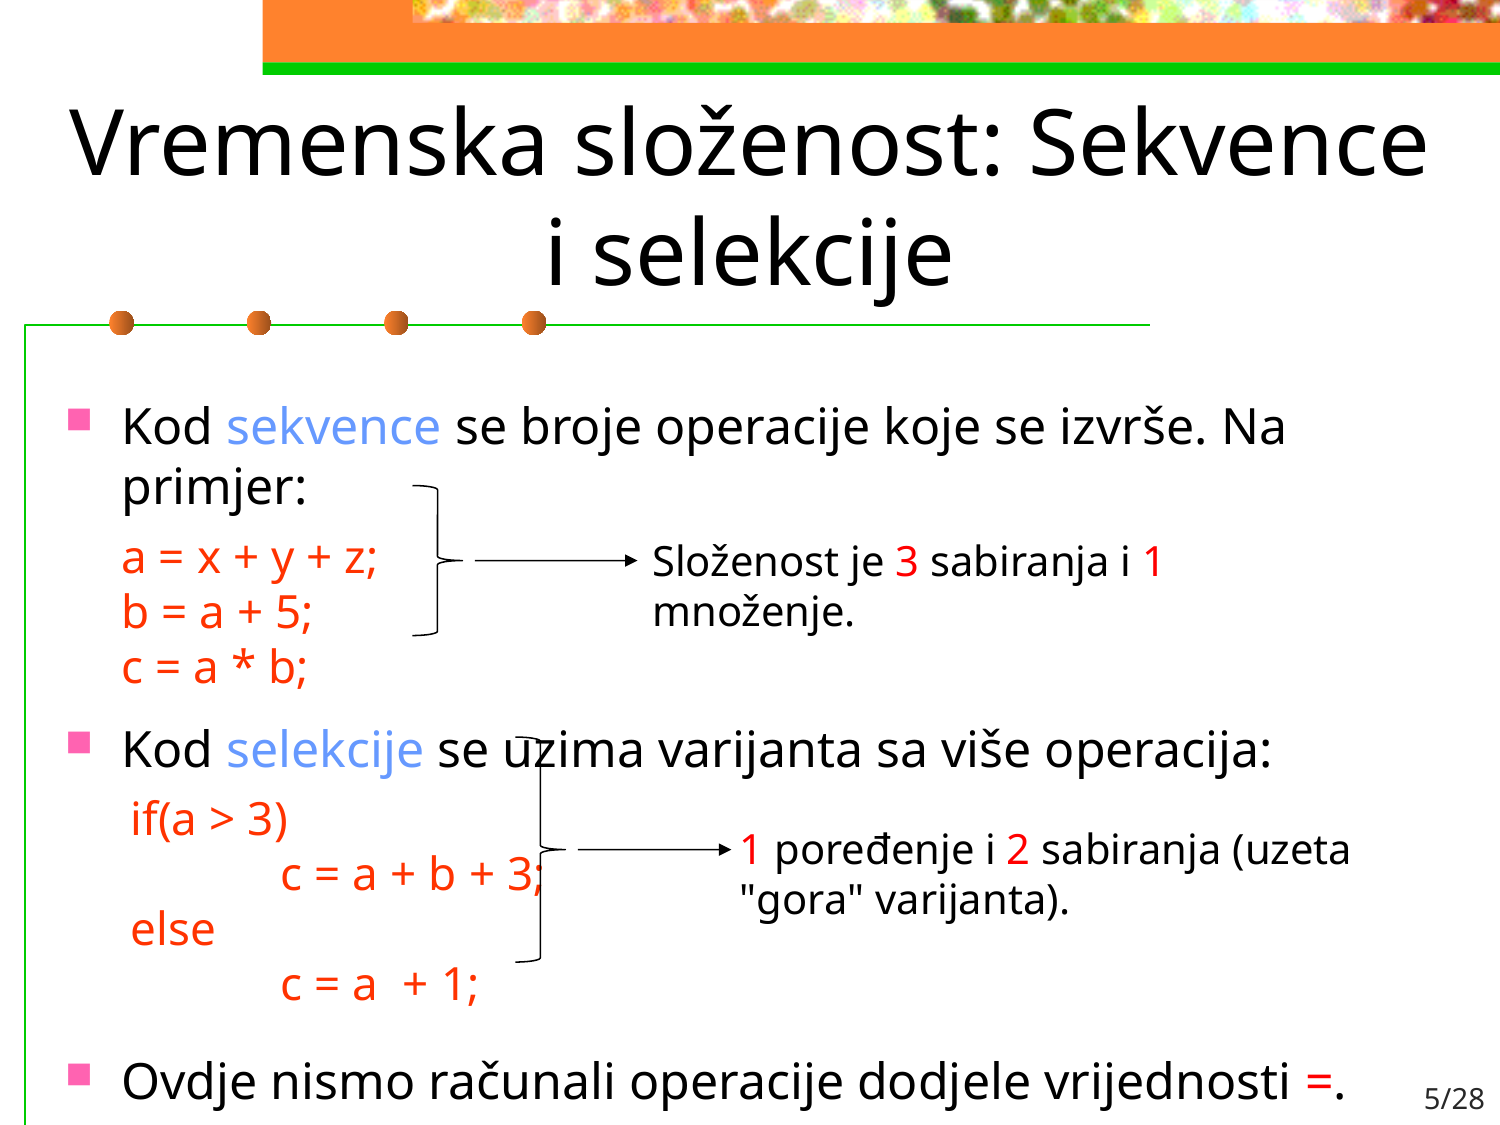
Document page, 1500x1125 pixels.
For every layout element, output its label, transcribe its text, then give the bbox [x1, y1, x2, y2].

text_box [474, 554, 637, 567]
text_box [515, 737, 566, 963]
title Vremenska složenost: Sekvence i selekcije [50, 99, 1450, 288]
list Kod sekvence se broje operacije koje se izvrše. Na primjer: a = x + y + z; b = a + 5; c = a * b; Kod selekcije se uzima varijanta sa više operacija: if(a > 3) c = a + b + 3; else c = a + 1; Ovdje nismo računali operacije dodjele vrijednosti =. [50, 387, 1463, 1063]
text_box Složenost je 3 sabiranja i 1 množenje. [637, 527, 1375, 643]
text_box [412, 485, 463, 636]
text_box [577, 843, 724, 856]
picture [412, 0, 1500, 23]
text_box 5/28 [1374, 1072, 1500, 1123]
text_box 1 poređenje i 2 sabiranja (uzeta "gora" varijanta). [724, 815, 1413, 931]
